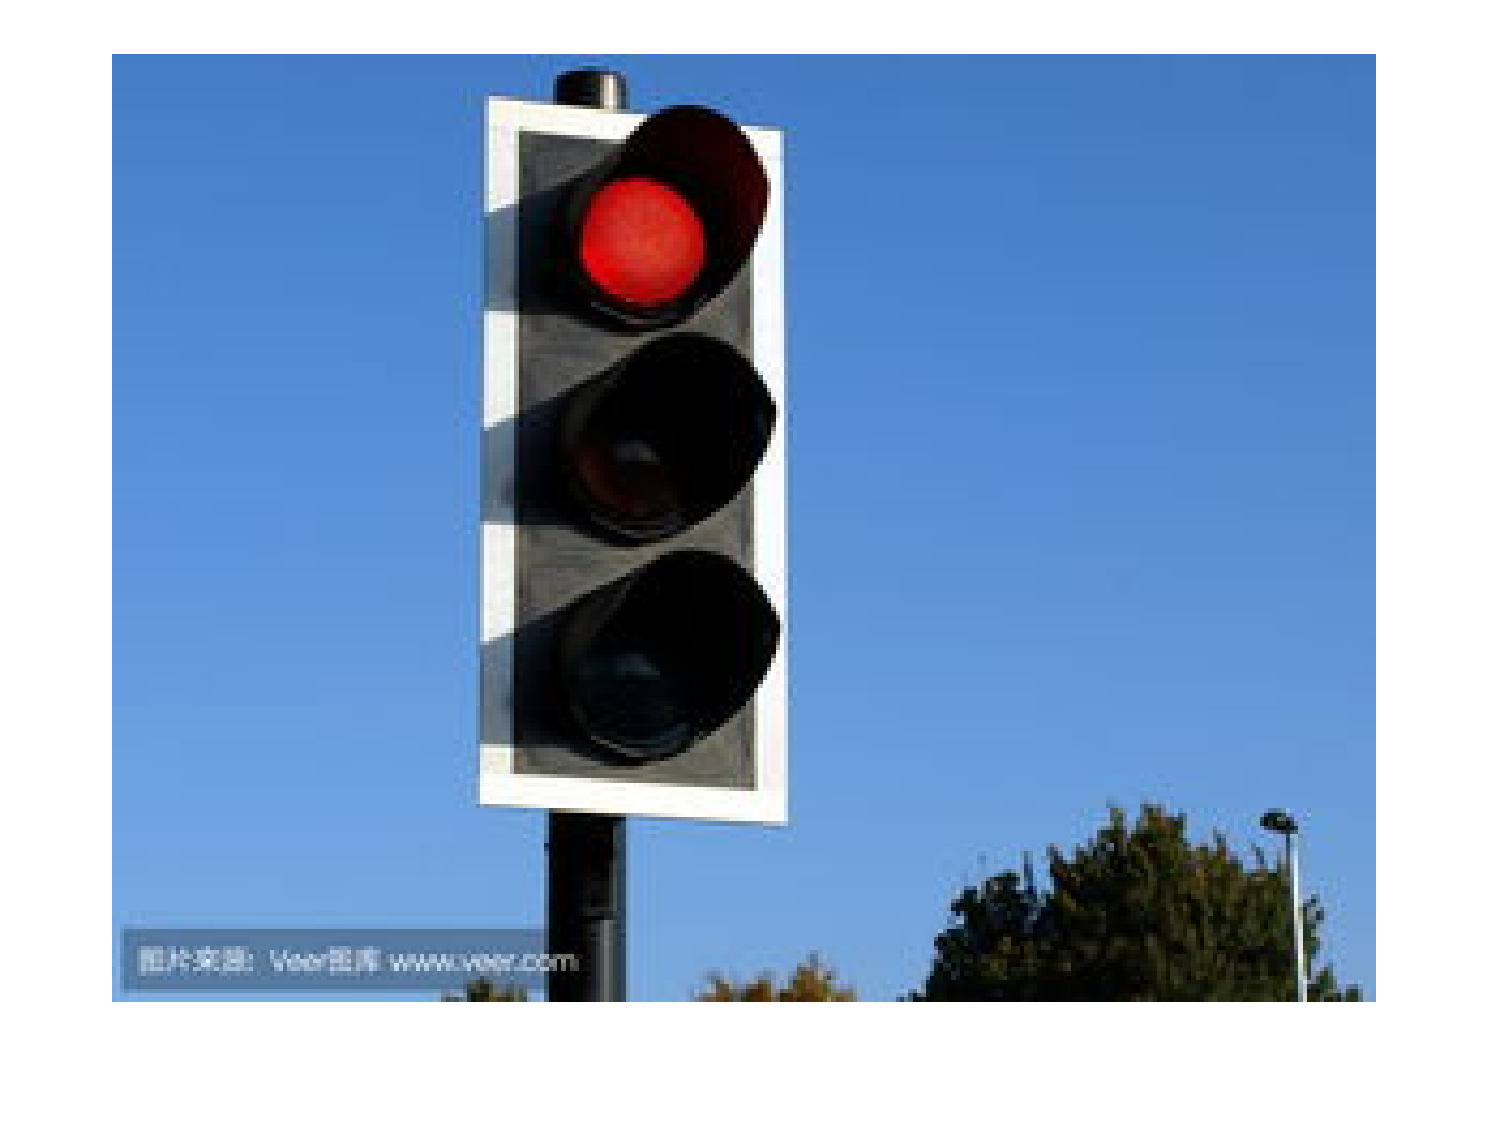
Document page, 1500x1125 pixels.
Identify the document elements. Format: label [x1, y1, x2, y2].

picture [111, 54, 1377, 1002]
